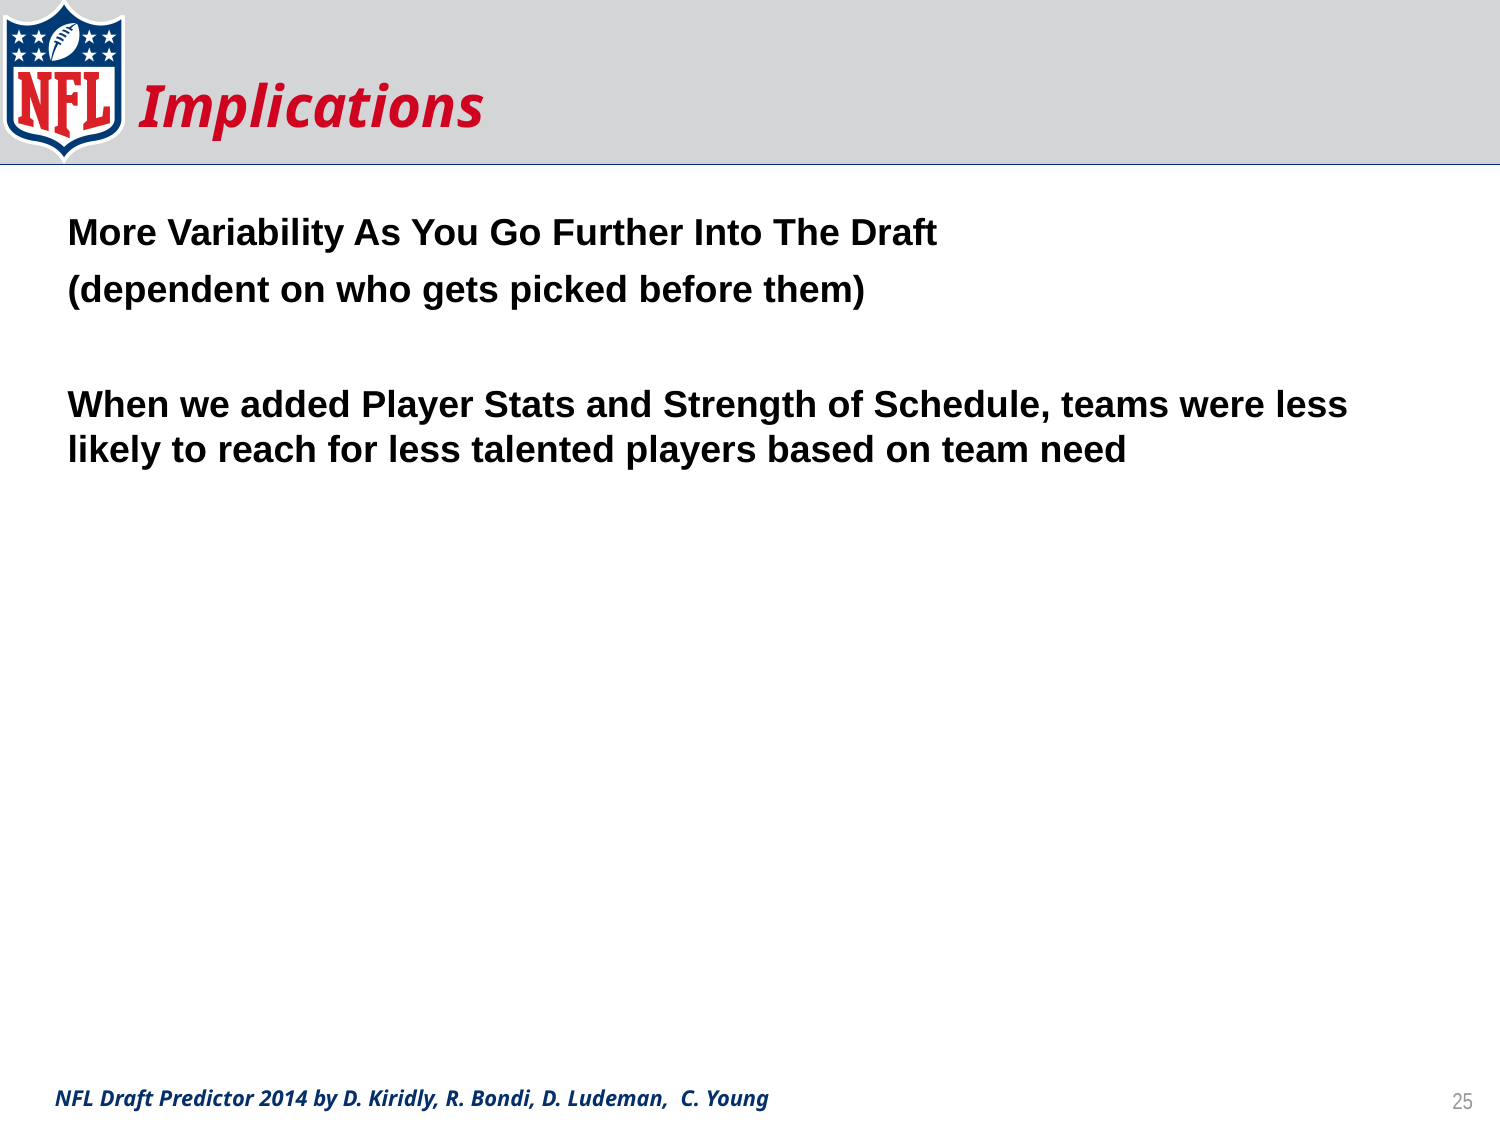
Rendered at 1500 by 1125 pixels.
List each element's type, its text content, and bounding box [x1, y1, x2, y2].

picture [3, 0, 125, 164]
title Implications [139, 3, 1473, 140]
list More Variability As You Go Further Into The Draft (dependent on who gets picked before them) When we added Player Stats and Strength of Schedule, teams were less likely to reach for less talented players based on team need [52, 200, 1448, 1000]
